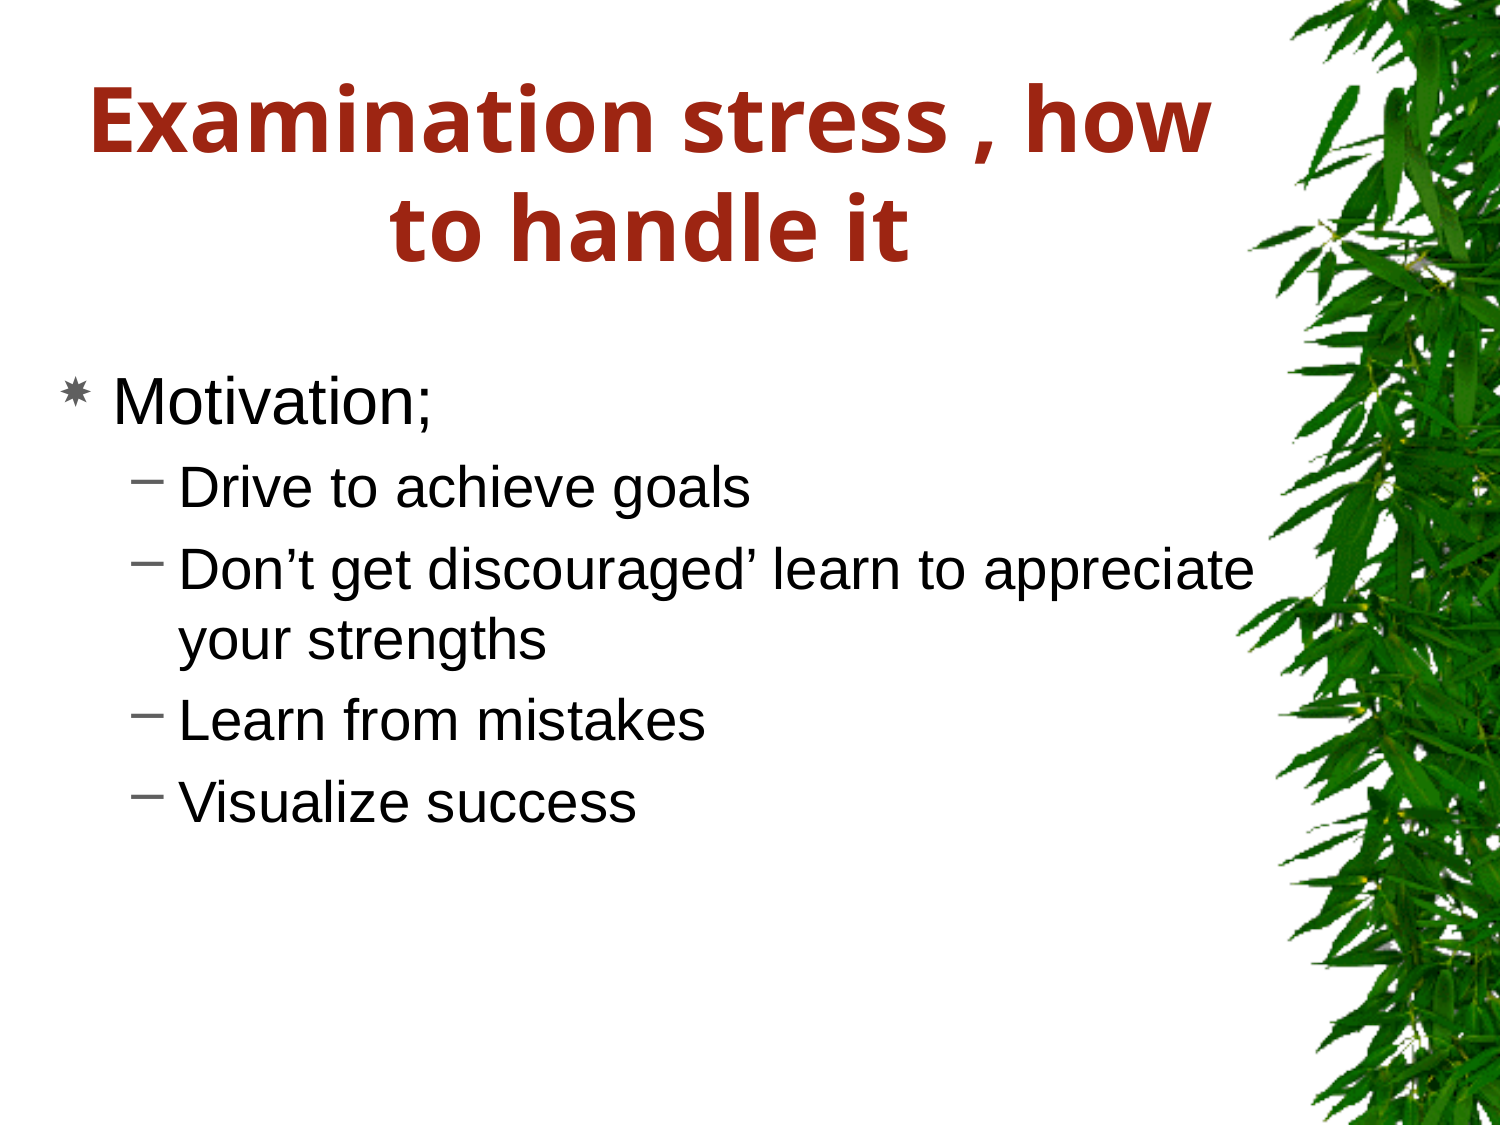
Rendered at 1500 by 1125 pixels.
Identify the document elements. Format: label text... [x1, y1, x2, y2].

picture [1206, 0, 1500, 1125]
title Examination stress , how to handle it [37, 52, 1263, 288]
list Motivation; Drive to achieve goals Don’t get discouraged’ learn to appreciate your strengths Learn from mistakes Visualize success [40, 349, 1279, 919]
